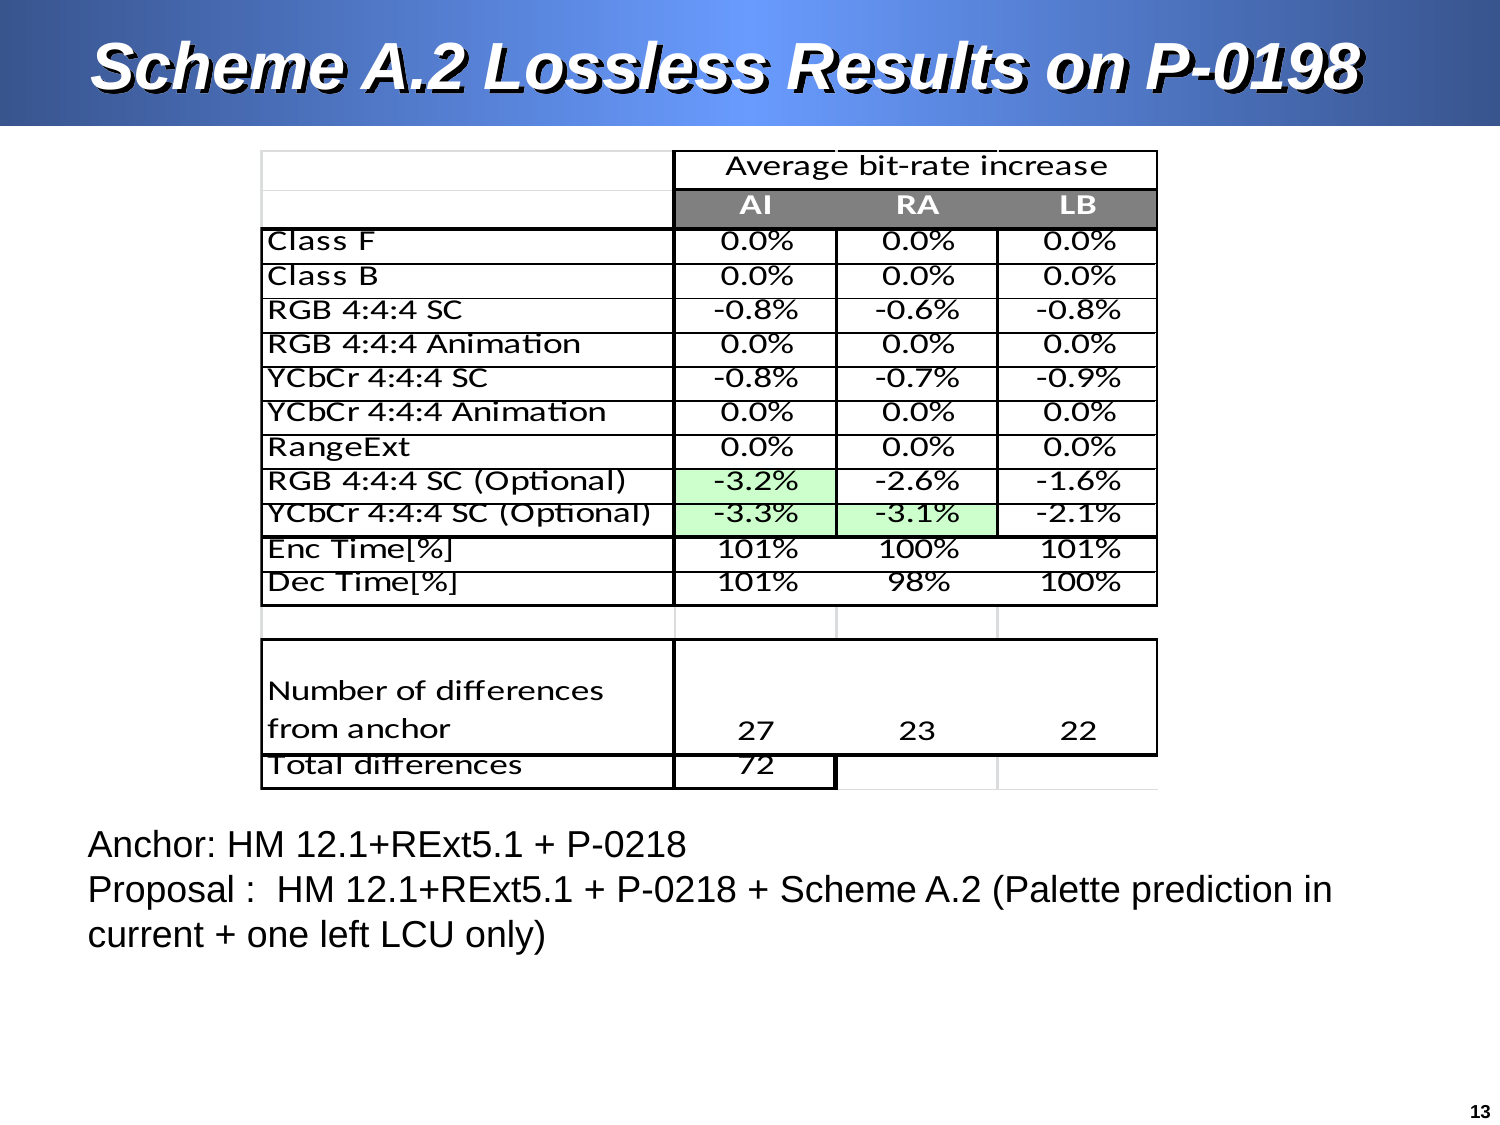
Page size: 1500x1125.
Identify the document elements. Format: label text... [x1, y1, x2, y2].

slide_number 13 [1368, 1091, 1500, 1125]
text_box Anchor: HM 12.1+RExt5.1 + P-0218 Proposal : HM 12.1+RExt5.1 + P-0218 + Scheme A.2 (Palette prediction in current + one left LCU only) [72, 812, 1398, 963]
title Scheme A.2 Lossless Results on P-0198 [74, 12, 1426, 126]
picture [259, 149, 1161, 792]
